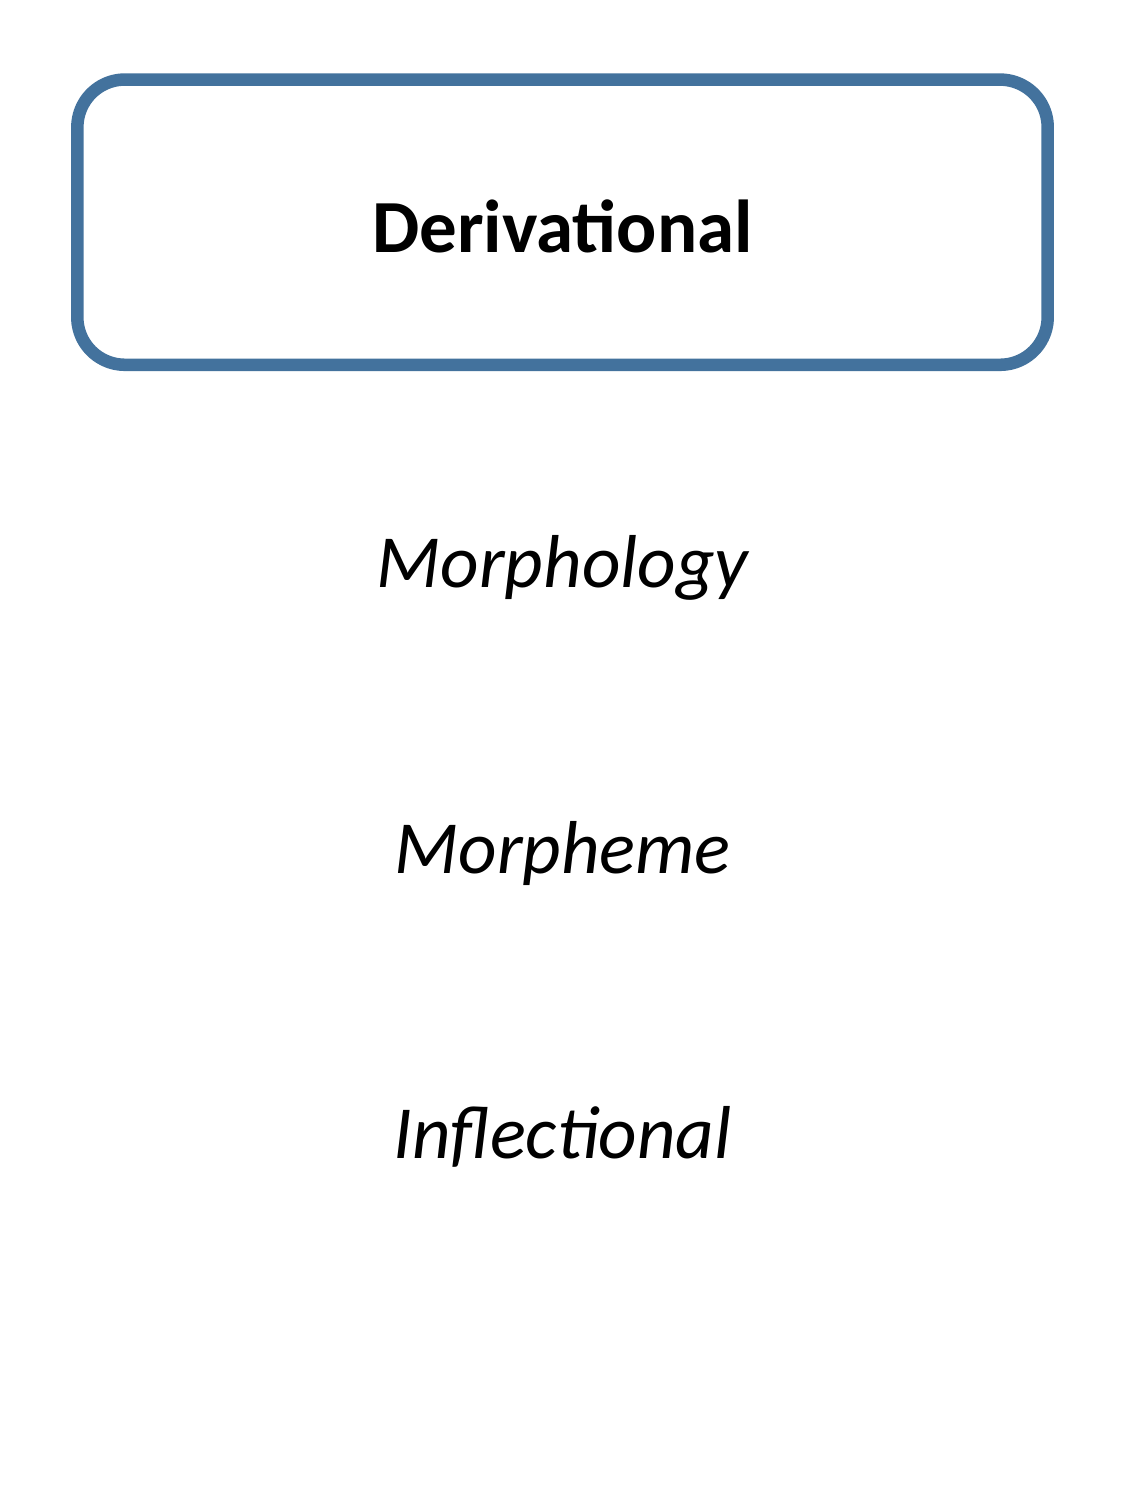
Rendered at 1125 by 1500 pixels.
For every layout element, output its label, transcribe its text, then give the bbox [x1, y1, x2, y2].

list Morphology Morpheme Inflectional [77, 399, 1048, 1352]
text_box Derivational [76, 78, 1049, 366]
